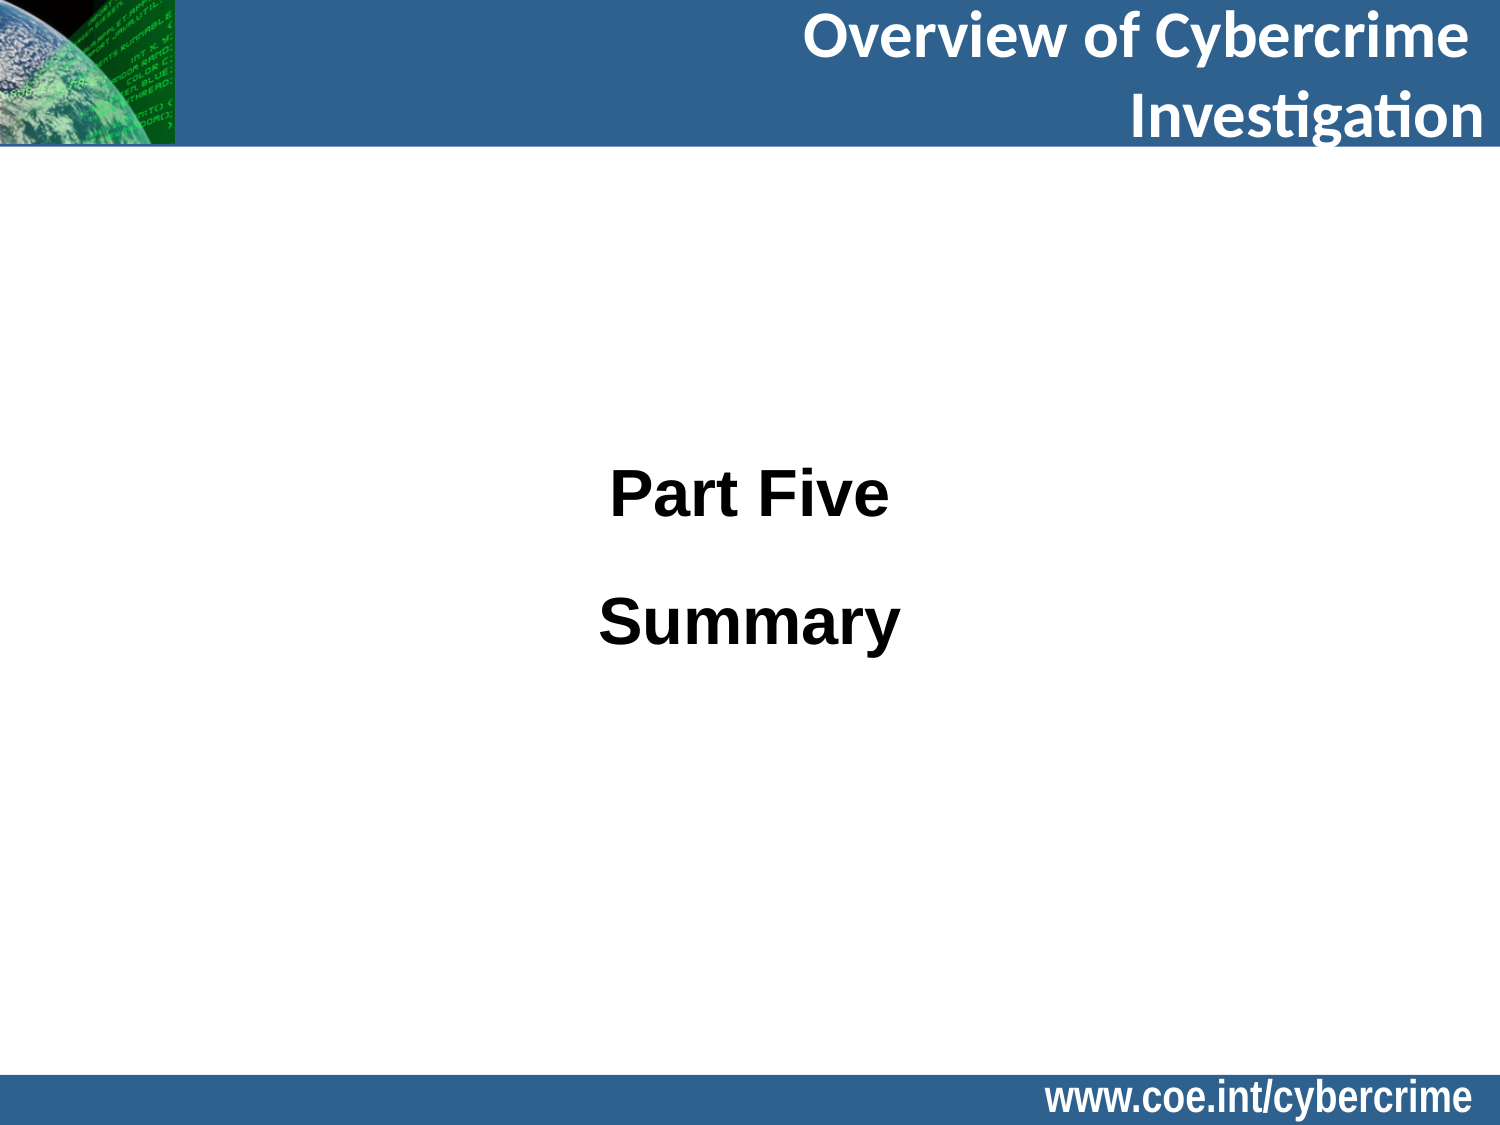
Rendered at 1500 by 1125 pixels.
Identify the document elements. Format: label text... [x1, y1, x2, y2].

text_box Part Five Summary [50, 457, 1450, 665]
text_box [0, 1073, 1030, 1125]
picture [0, 0, 175, 144]
text_box Overview of Cybercrime Investigation [177, 0, 1500, 149]
text_box www.coe.int/cybercrime [1030, 1059, 1500, 1125]
